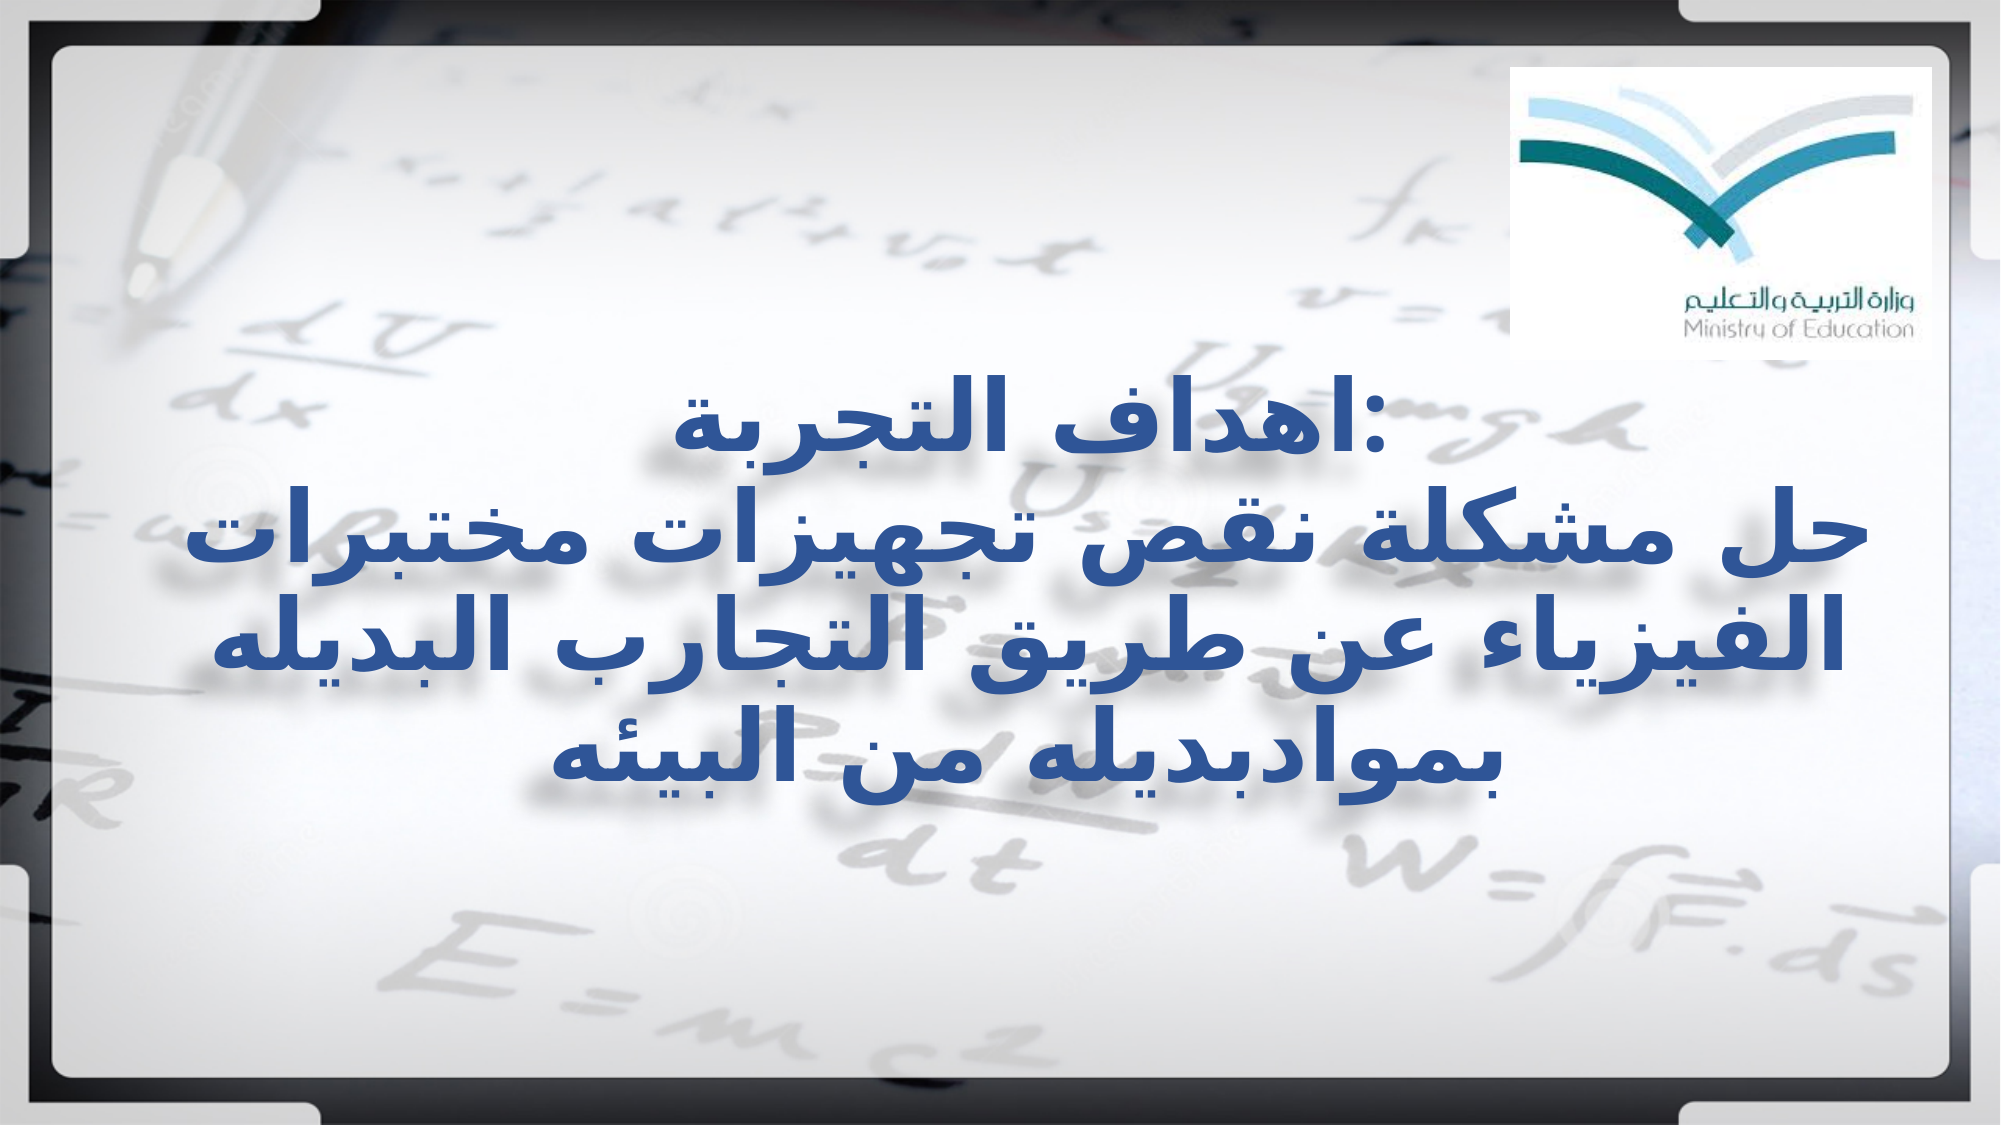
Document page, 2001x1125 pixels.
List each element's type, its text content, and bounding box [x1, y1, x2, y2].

picture [0, 0, 2001, 1125]
subtitle اهداف التجربة: حل مشكلة نقص تجهيزات مختبرات الفيزياء عن طريق التجارب البديله بموادبديله من البيئه [127, 223, 1932, 1050]
